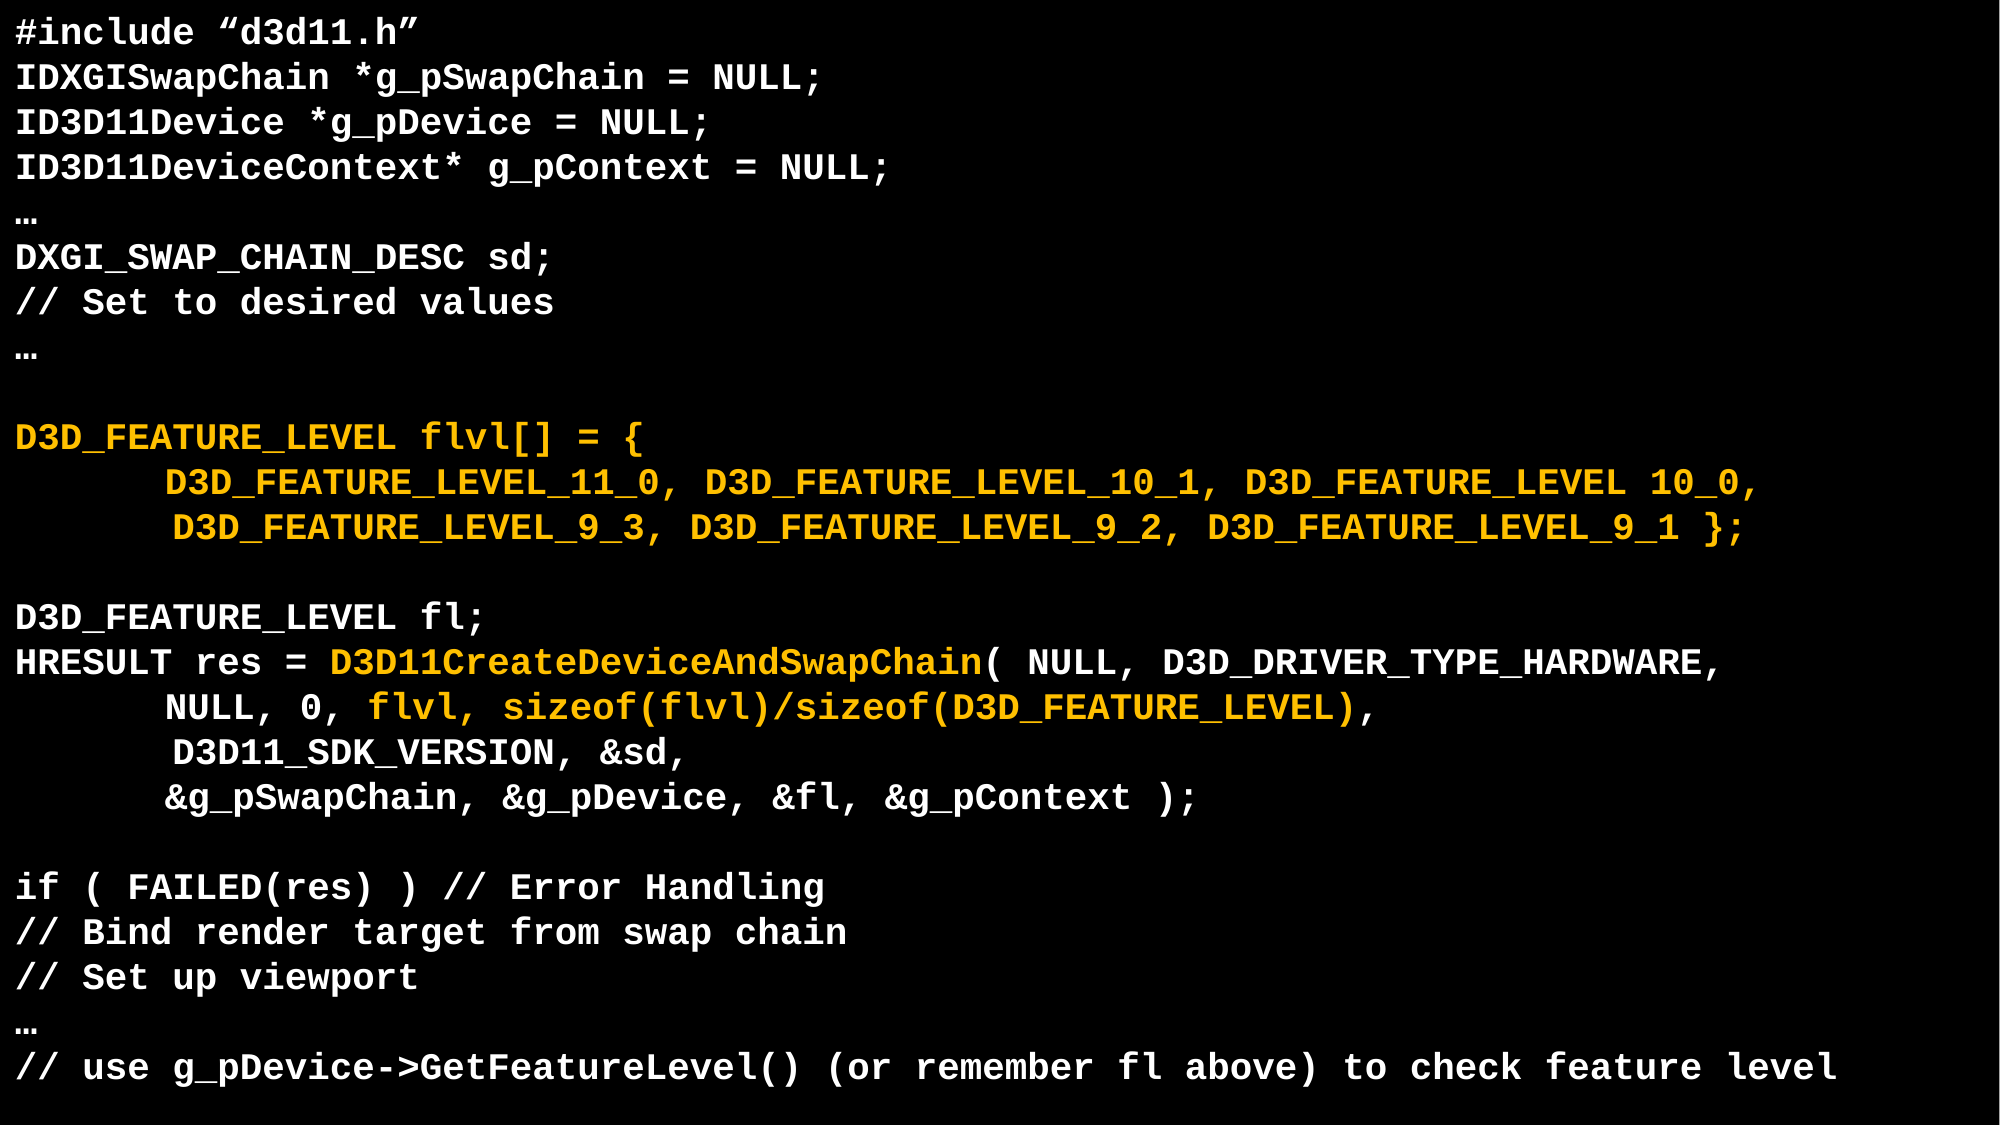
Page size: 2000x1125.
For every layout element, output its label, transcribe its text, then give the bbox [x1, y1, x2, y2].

text_box #include “d3d11.h” IDXGISwapChain *g_pSwapChain = NULL; ID3D11Device *g_pDevice = NULL; ID3D11DeviceContext* g_pContext = NULL; … DXGI_SWAP_CHAIN_DESC sd; // Set to desired values … D3D_FEATURE_LEVEL flvl[] = { D3D_FEATURE_LEVEL_11_0, D3D_FEATURE_LEVEL_10_1, D3D_FEATURE_LEVEL 10_0, D3D_FEATURE_LEVEL_9_3, D3D_FEATURE_LEVEL_9_2, D3D_FEATURE_LEVEL_9_1 }; D3D_FEATURE_LEVEL fl; HRESULT res = D3D11CreateDeviceAndSwapChain( NULL, D3D_DRIVER_TYPE_HARDWARE, NULL, 0, flvl, sizeof(flvl)/sizeof(D3D_FEATURE_LEVEL), D3D11_SDK_VERSION, &sd, &g_pSwapChain, &g_pDevice, &fl, &g_pContext ); if ( FAILED(res) ) // Error Handling // Bind render target from swap chain // Set up viewport … // use g_pDevice->GetFeatureLevel() (or remember fl above) to check feature level [0, 0, 2000, 1125]
